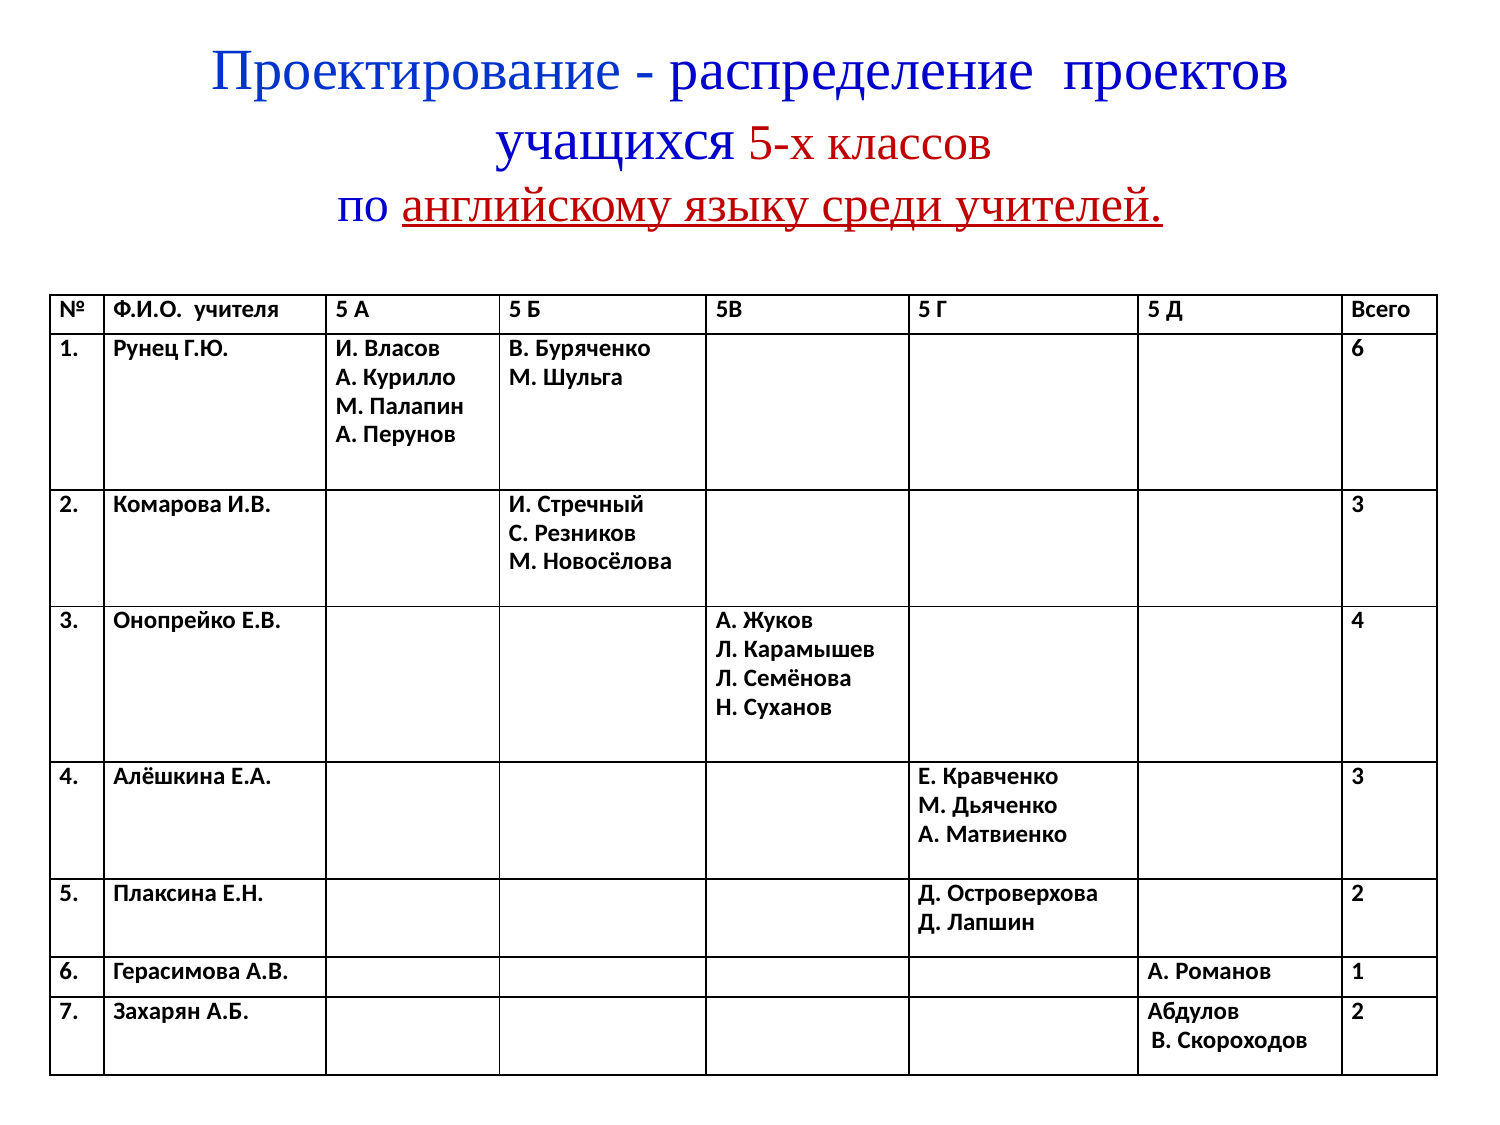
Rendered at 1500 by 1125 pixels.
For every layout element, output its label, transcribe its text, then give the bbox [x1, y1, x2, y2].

table_cell Д. Островерхова Д. Лапшин [910, 880, 1137, 956]
table_cell [910, 491, 1137, 606]
table_cell Комарова И.В. [105, 491, 325, 606]
table_cell Онопрейко Е.В. [105, 607, 325, 761]
table_cell [500, 958, 705, 996]
table_cell [707, 958, 908, 996]
table_cell Е. Кравченко М. Дьяченко А. Матвиенко [910, 763, 1137, 878]
table_cell [500, 763, 705, 878]
table_cell 5. [51, 880, 103, 956]
table_cell [707, 763, 908, 878]
table_cell [500, 998, 705, 1074]
table_header 5 А [327, 296, 499, 333]
table_header 5 Б [500, 296, 705, 333]
table_header 5 Д [1139, 296, 1341, 333]
table_cell 4 [1343, 607, 1436, 761]
table_cell 7. [51, 998, 103, 1074]
table_cell [327, 958, 499, 996]
table_cell В. Буряченко М. Шульга [500, 335, 705, 489]
table_cell [707, 998, 908, 1074]
table_cell [910, 607, 1137, 761]
table_cell [1139, 763, 1341, 878]
table_cell А. Жуков Л. Карамышев Л. Семёнова Н. Суханов [707, 607, 908, 761]
table_cell 2 [1343, 998, 1436, 1074]
table_cell Захарян А.Б. [105, 998, 325, 1074]
table_cell А. Романов [1139, 958, 1341, 996]
table_cell [1139, 880, 1341, 956]
table_cell Плаксина Е.Н. [105, 880, 325, 956]
table_cell [327, 998, 499, 1074]
table_cell И. Власов А. Курилло М. Палапин А. Перунов [327, 335, 499, 489]
table_cell 3 [1343, 763, 1436, 878]
table_cell Герасимова А.В. [105, 958, 325, 996]
table_cell [327, 491, 499, 606]
table_cell [707, 880, 908, 956]
table_cell 2 [1343, 880, 1436, 956]
table_cell [1139, 491, 1341, 606]
table_cell [327, 763, 499, 878]
table_cell И. Стречный С. Резников М. Новосёлова [500, 491, 705, 606]
table_cell [327, 880, 499, 956]
title Проектирование - распределение проектов учащихся 5-х классов по английскому языку среди учителей. [75, 37, 1425, 225]
table_cell 4. [51, 763, 103, 878]
table_cell [500, 880, 705, 956]
table_header 5 Г [910, 296, 1137, 333]
table_cell 1. [51, 335, 103, 489]
table_cell 2. [51, 491, 103, 606]
table_cell [910, 998, 1137, 1074]
table_cell [707, 491, 908, 606]
table_cell [910, 335, 1137, 489]
table_cell 6 [1343, 335, 1436, 489]
table_header Ф.И.О. учителя [105, 296, 325, 333]
table_cell 6. [51, 958, 103, 996]
table_header 5В [707, 296, 908, 333]
table_cell 1 [1343, 958, 1436, 996]
table_cell Абдулов В. Скороходов [1139, 998, 1341, 1074]
table_header Всего [1343, 296, 1436, 333]
table_cell 3 [1343, 491, 1436, 606]
table_cell [1139, 607, 1341, 761]
table_cell [707, 335, 908, 489]
table_cell [327, 607, 499, 761]
table_cell [1139, 335, 1341, 489]
table_cell [500, 607, 705, 761]
table_cell 3. [51, 607, 103, 761]
table_cell Рунец Г.Ю. [105, 335, 325, 489]
table_header № [51, 296, 103, 333]
table_cell [910, 958, 1137, 996]
table_cell Алёшкина Е.А. [105, 763, 325, 878]
